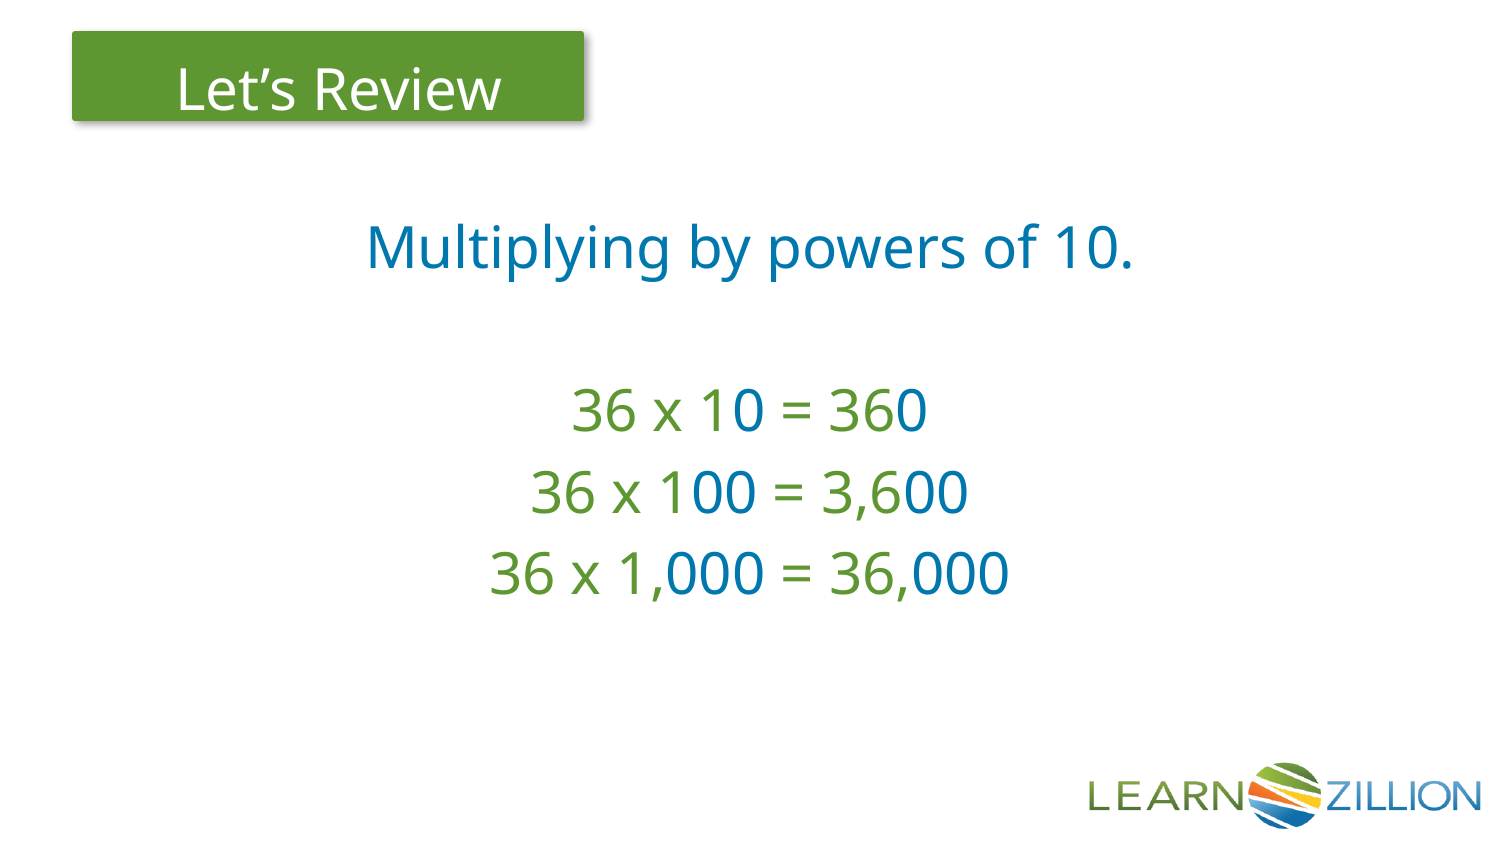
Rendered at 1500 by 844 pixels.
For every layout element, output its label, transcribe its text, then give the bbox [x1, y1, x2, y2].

picture [1087, 759, 1482, 831]
text_box Multiplying by powers of 10. 36 x 10 = 360 36 x 100 = 3,600 36 x 1,000 = 36,000 [149, 202, 1350, 816]
